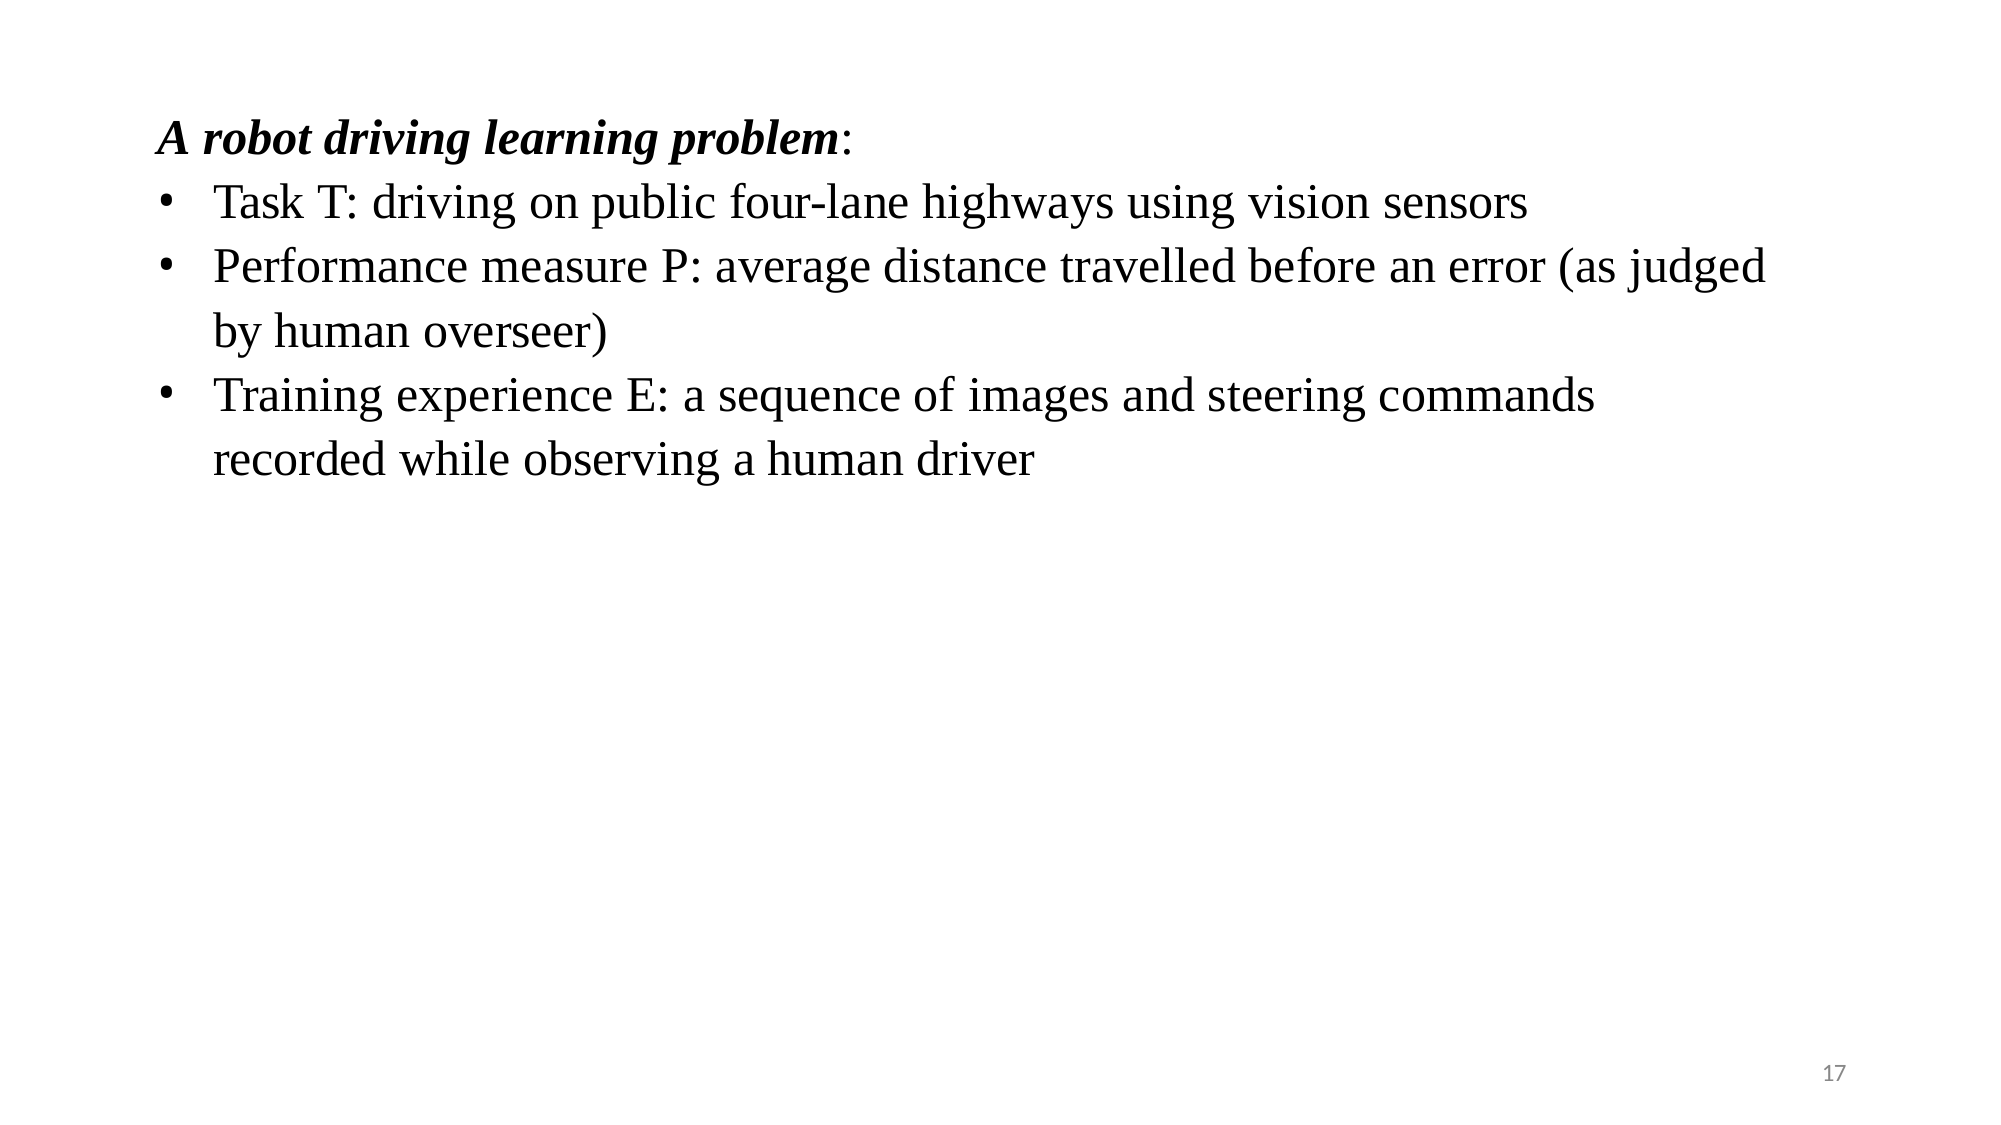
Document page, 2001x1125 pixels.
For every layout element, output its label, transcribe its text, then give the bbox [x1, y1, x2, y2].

text_box A robot driving learning problem: Task T: driving on public four-lane highways using vision sensors Performance measure P: average distance travelled before an error (as judged by human overseer) Training experience E: a sequence of images and steering commands recorded while observing a human driver [155, 98, 1826, 486]
slide_number 17 [1815, 1060, 1856, 1125]
